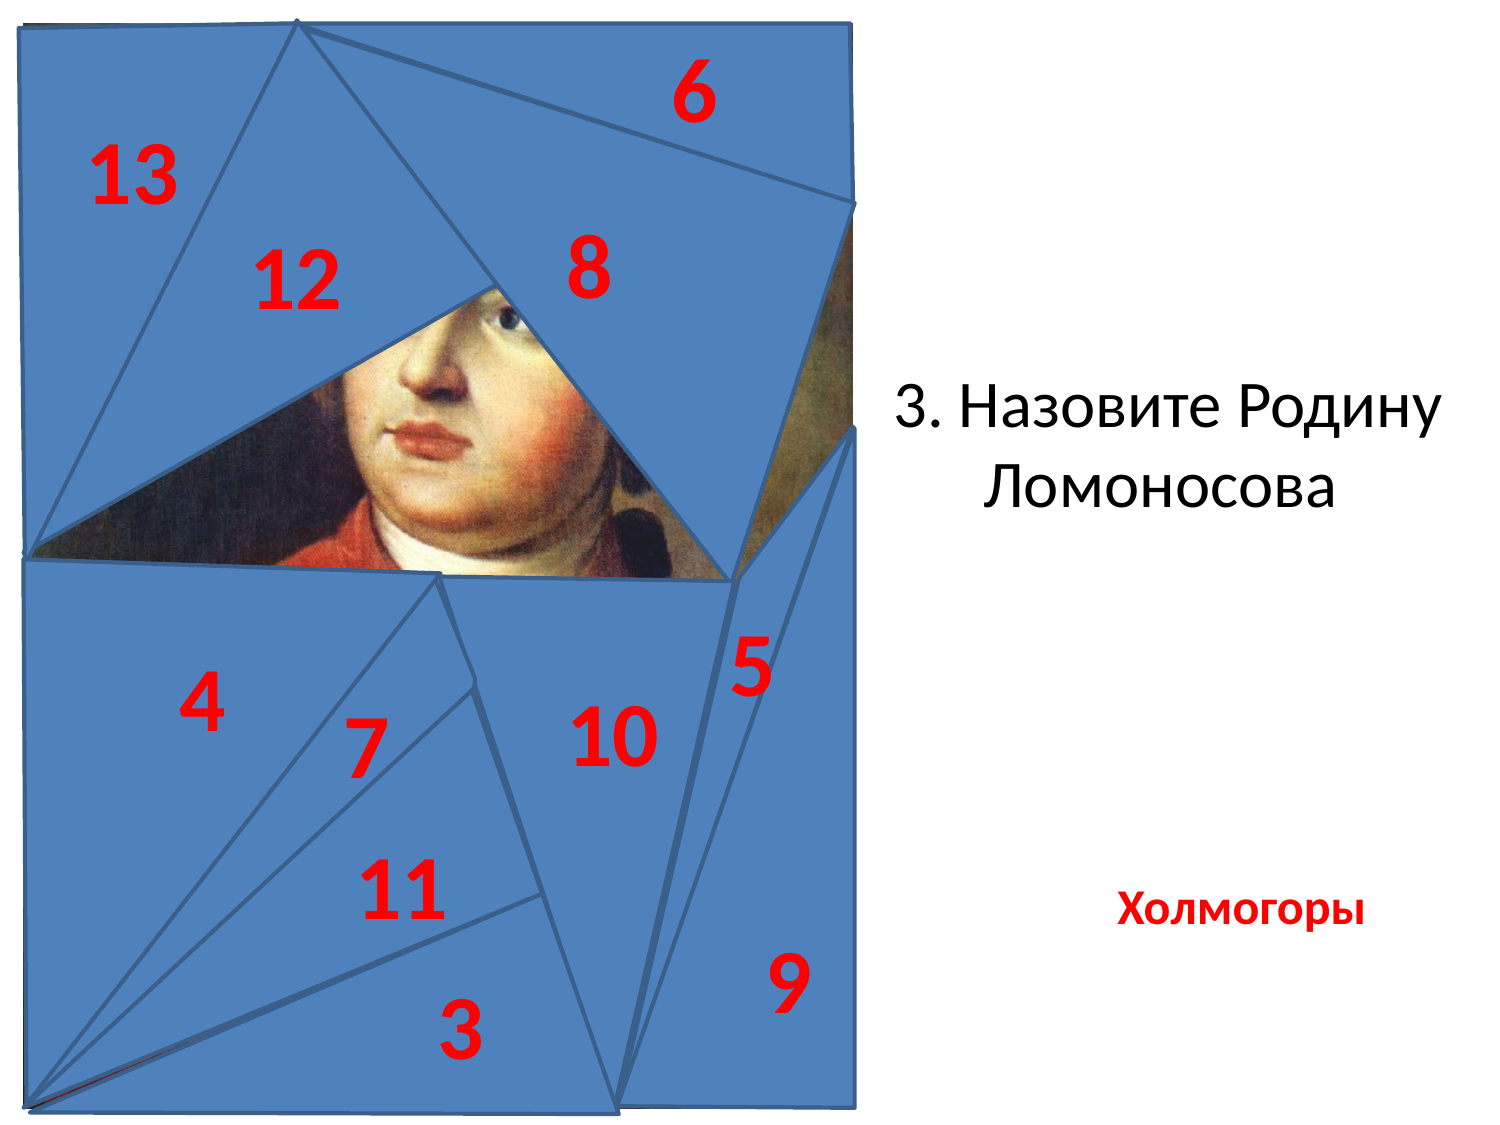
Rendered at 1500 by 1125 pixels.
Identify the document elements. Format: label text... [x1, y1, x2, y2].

text_box Холмогоры [1102, 867, 1382, 942]
picture [23, 23, 853, 1110]
text_box 3. Назовите Родину Ломоносова [857, 199, 1500, 762]
